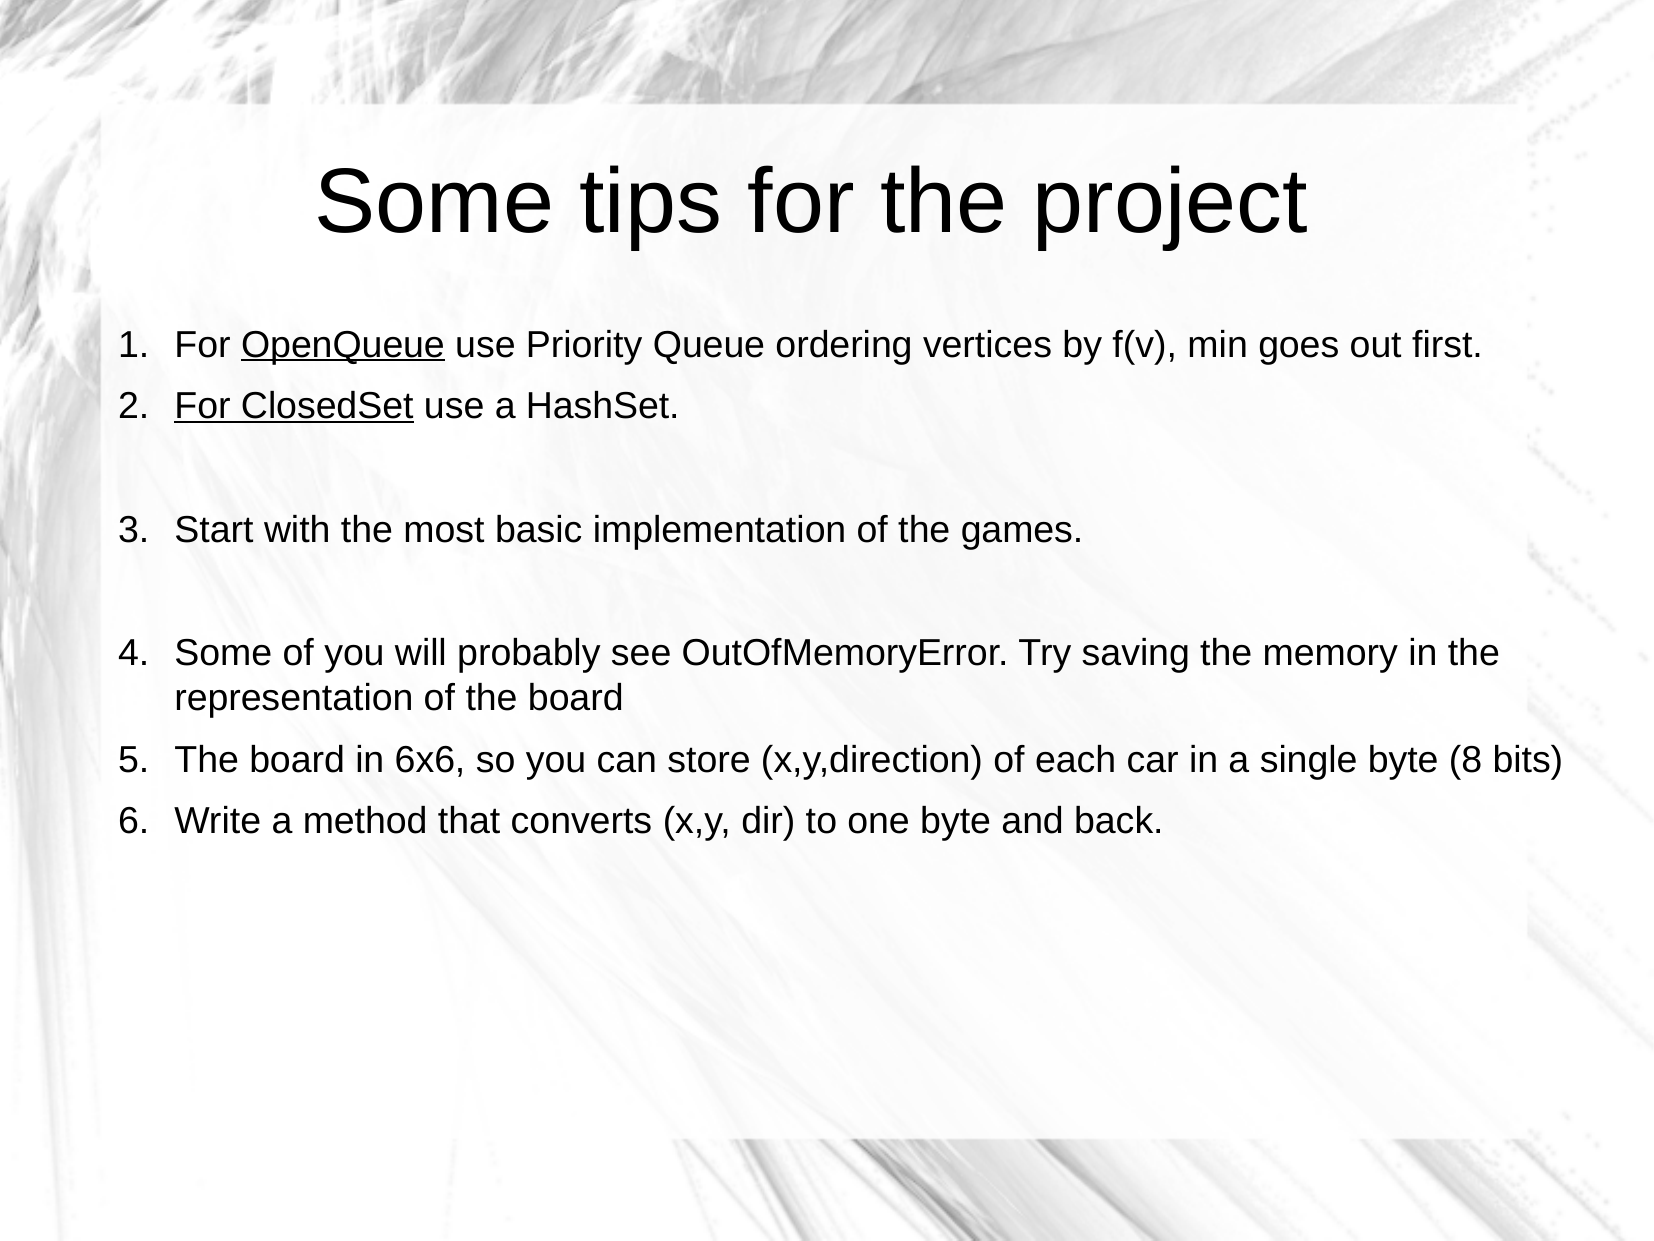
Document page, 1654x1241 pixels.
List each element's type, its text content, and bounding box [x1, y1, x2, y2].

picture [0, 0, 1654, 1241]
list For OpenQueue use Priority Queue ordering vertices by f(v), min goes out first. For ClosedSet use a HashSet. Start with the most basic implementation of the games. Some of you will probably see OutOfMemoryError. Try saving the memory in the representation of the board The board in 6x6, so you can store (x,y,direction) of each car in a single byte (8 bits) Write a method that converts (x,y, dir) to one byte and back. [118, 319, 1571, 1102]
title Some tips for the project [118, 112, 1506, 281]
